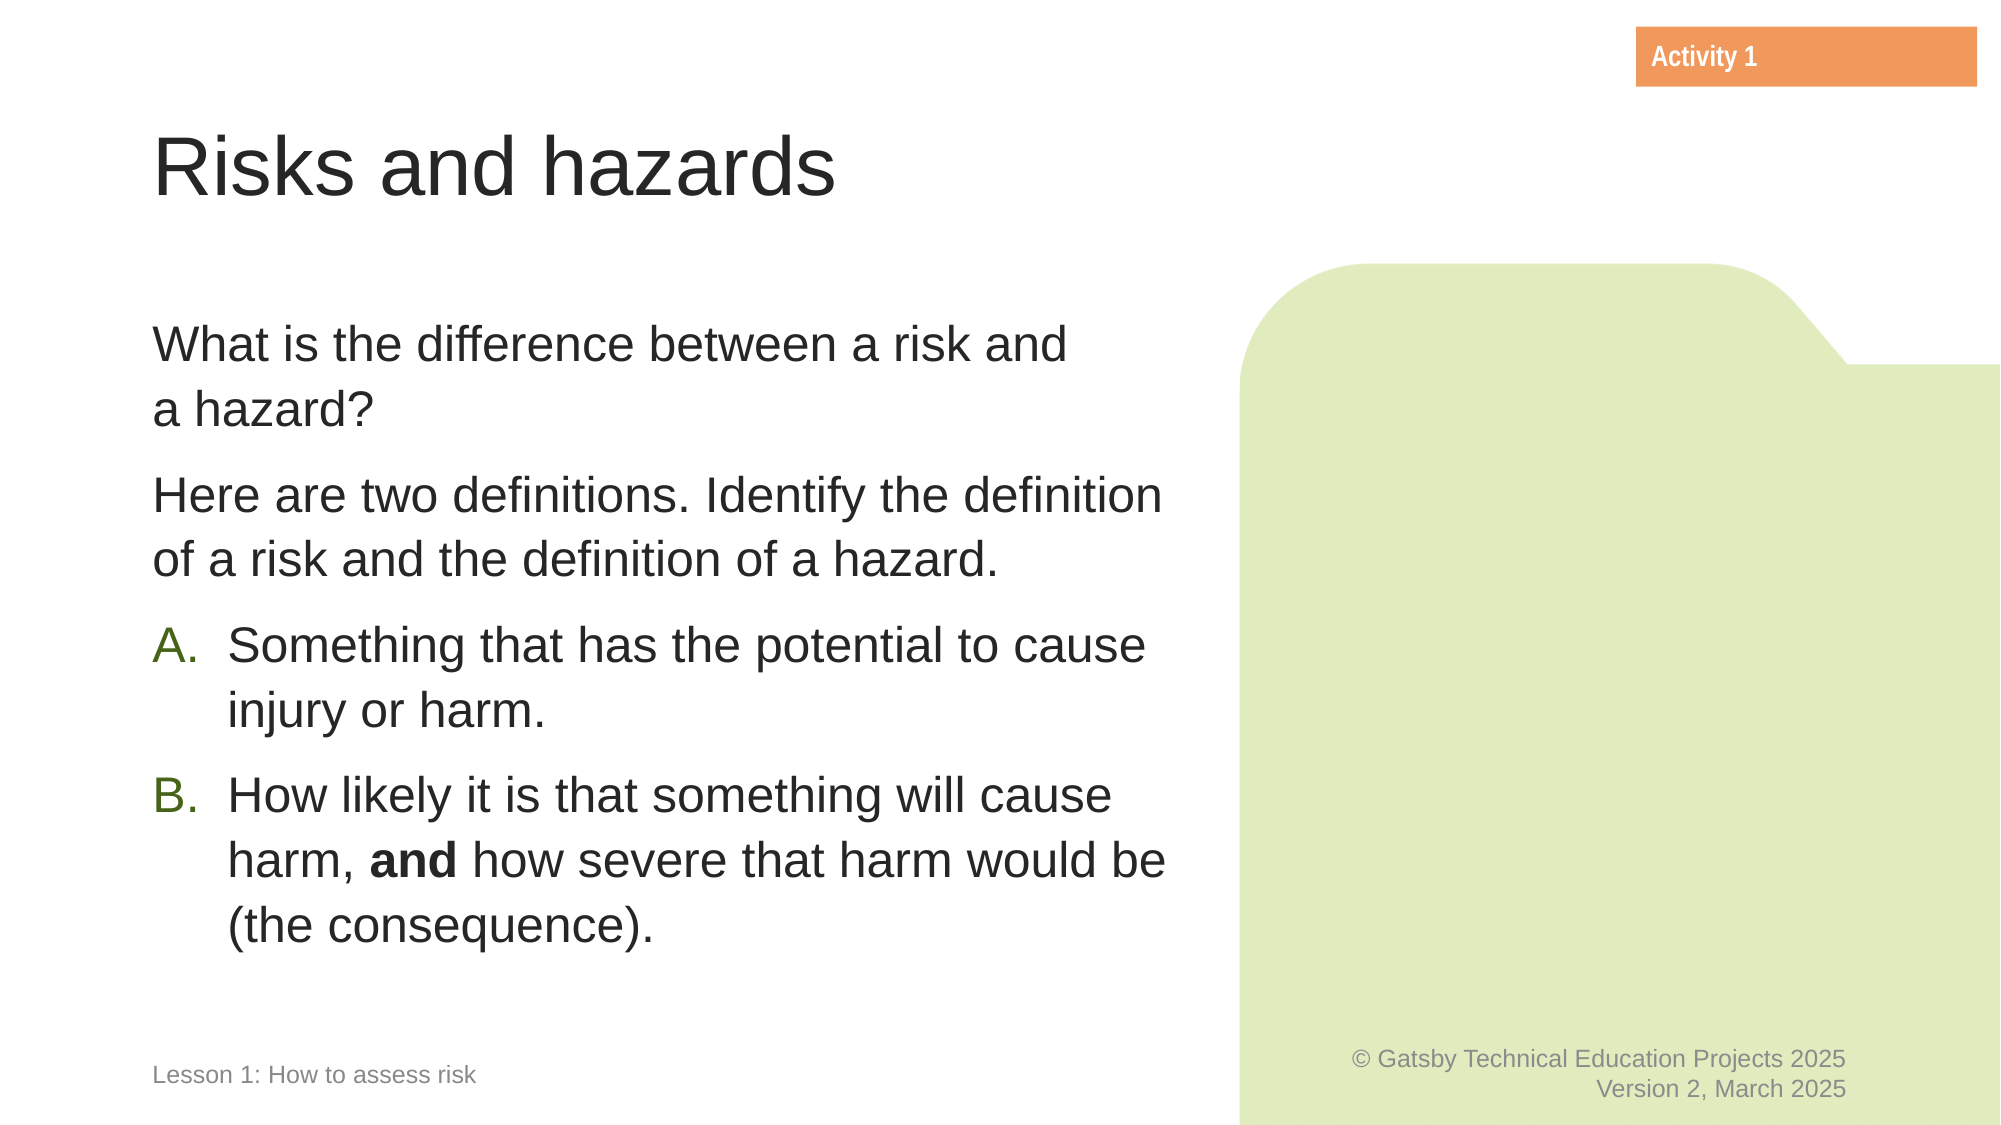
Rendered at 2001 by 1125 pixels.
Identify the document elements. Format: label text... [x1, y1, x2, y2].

picture [1239, 0, 2000, 1125]
title Risks and hazards [137, 59, 1863, 278]
list Lesson 1: How to assess risk [137, 1042, 829, 1103]
list Activity 1 [1636, 26, 1978, 87]
list What is the difference between a risk and a hazard? Here are two definitions. Identify the definition of a risk and the definition of a hazard. Something that has the potential to cause injury or harm. How likely it is that something will cause harm, and how severe that harm would be (the consequence). [137, 299, 1188, 1014]
